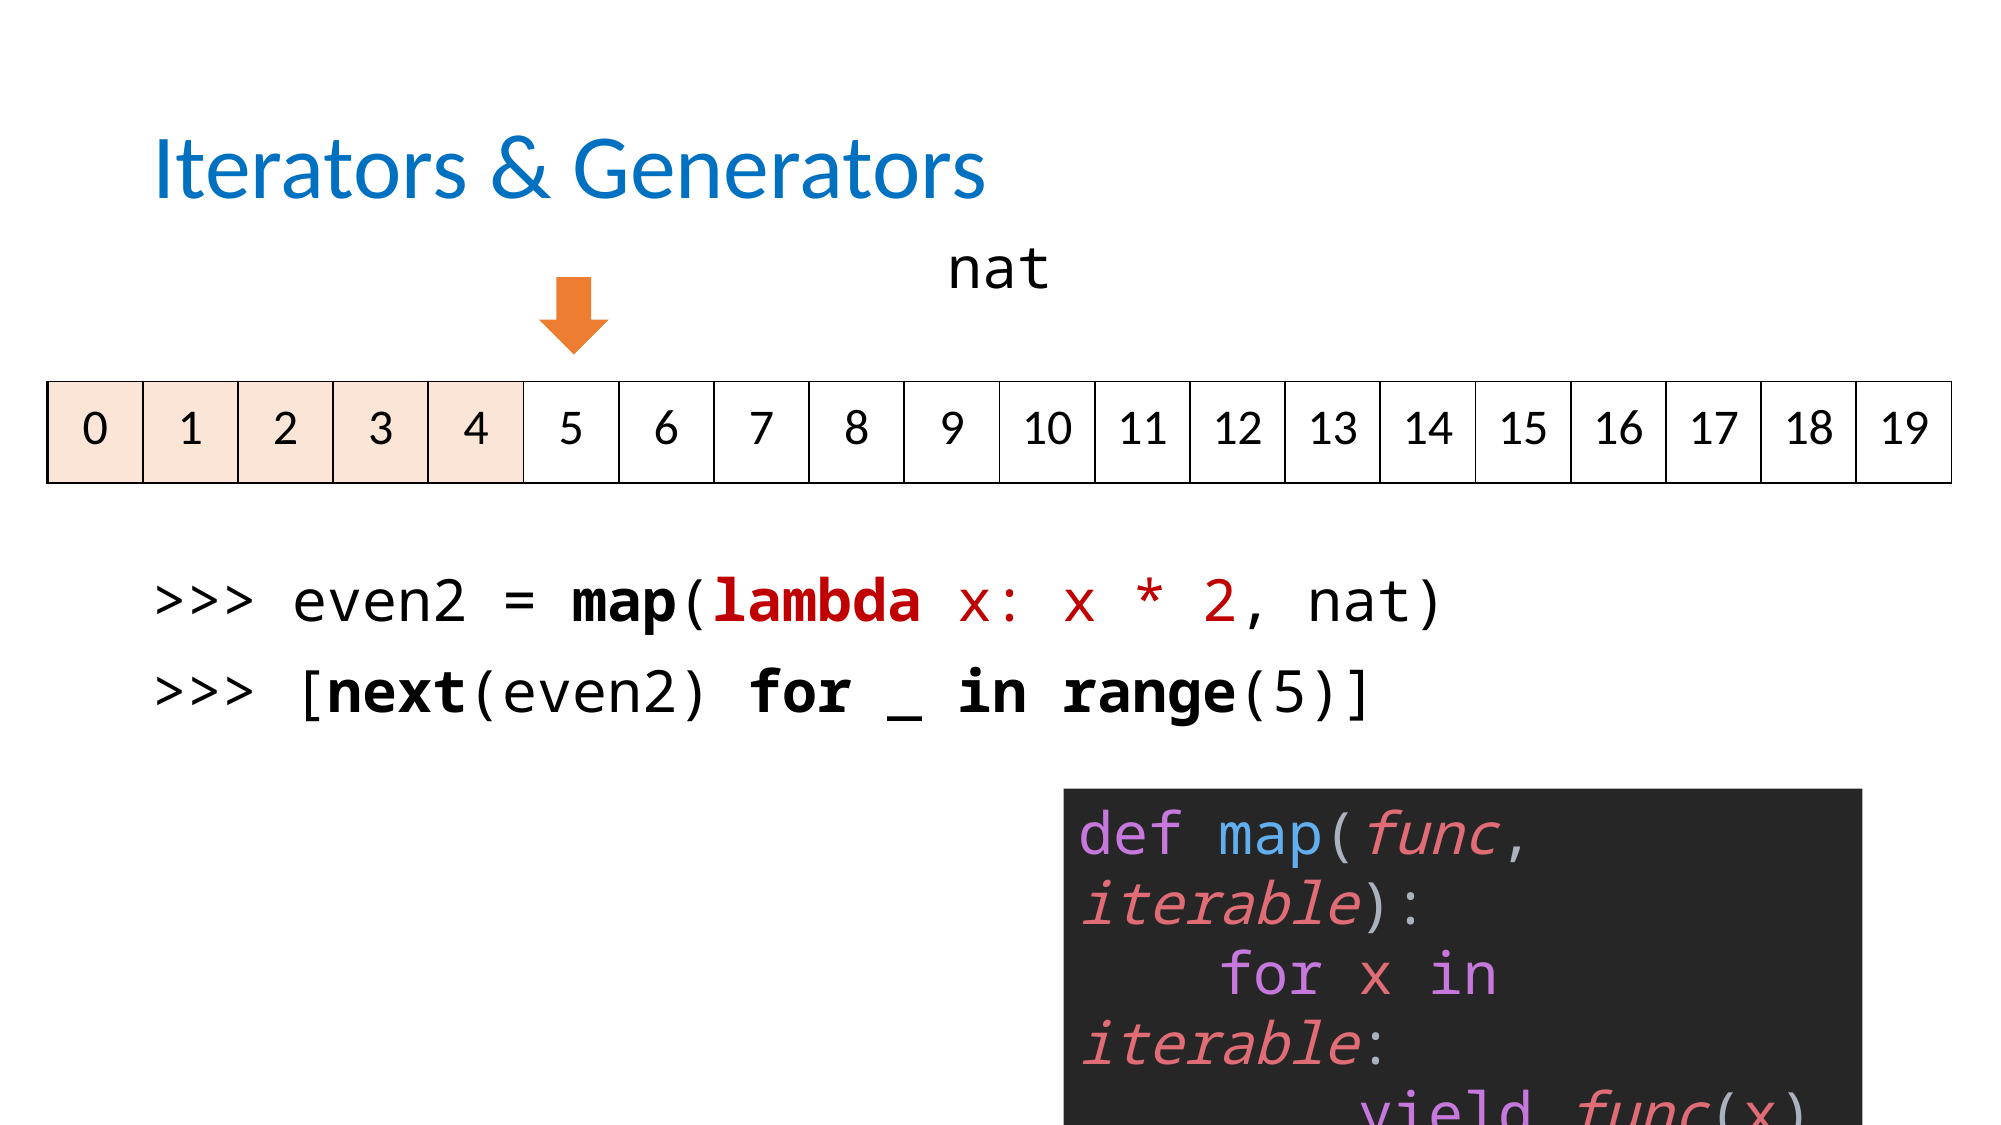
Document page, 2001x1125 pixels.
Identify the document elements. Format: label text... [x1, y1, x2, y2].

table_header 12 [1191, 382, 1284, 482]
table_header 5 [524, 382, 618, 482]
table_header 8 [810, 382, 903, 482]
table_header 6 [620, 382, 713, 482]
table_header 10 [1000, 382, 1094, 482]
text_box [539, 277, 609, 355]
table_header 13 [1286, 382, 1379, 482]
table_header 1 [144, 382, 237, 482]
table_header 17 [1667, 382, 1760, 482]
table_header 0 [49, 382, 142, 482]
table_header 14 [1381, 382, 1475, 482]
text_box >>> even2 = map(lambda x: x * 2, nat) >>> [next(even2) for _ in range(5)] [137, 555, 1863, 1066]
table_header 11 [1096, 382, 1189, 482]
table_header 9 [905, 382, 999, 482]
text_box nat [932, 222, 1068, 308]
table_header 7 [715, 382, 808, 482]
table_header 3 [334, 382, 427, 482]
table_header 18 [1762, 382, 1855, 482]
table_header 2 [239, 382, 332, 482]
table_header 4 [429, 382, 523, 482]
title Iterators & Generators [137, 59, 1863, 278]
text_box def map(func, iterable): for x in iterable: yield func(x) [1063, 788, 1863, 1125]
table_header 16 [1572, 382, 1665, 482]
table_header 15 [1476, 382, 1570, 482]
table_header 19 [1857, 382, 1951, 482]
